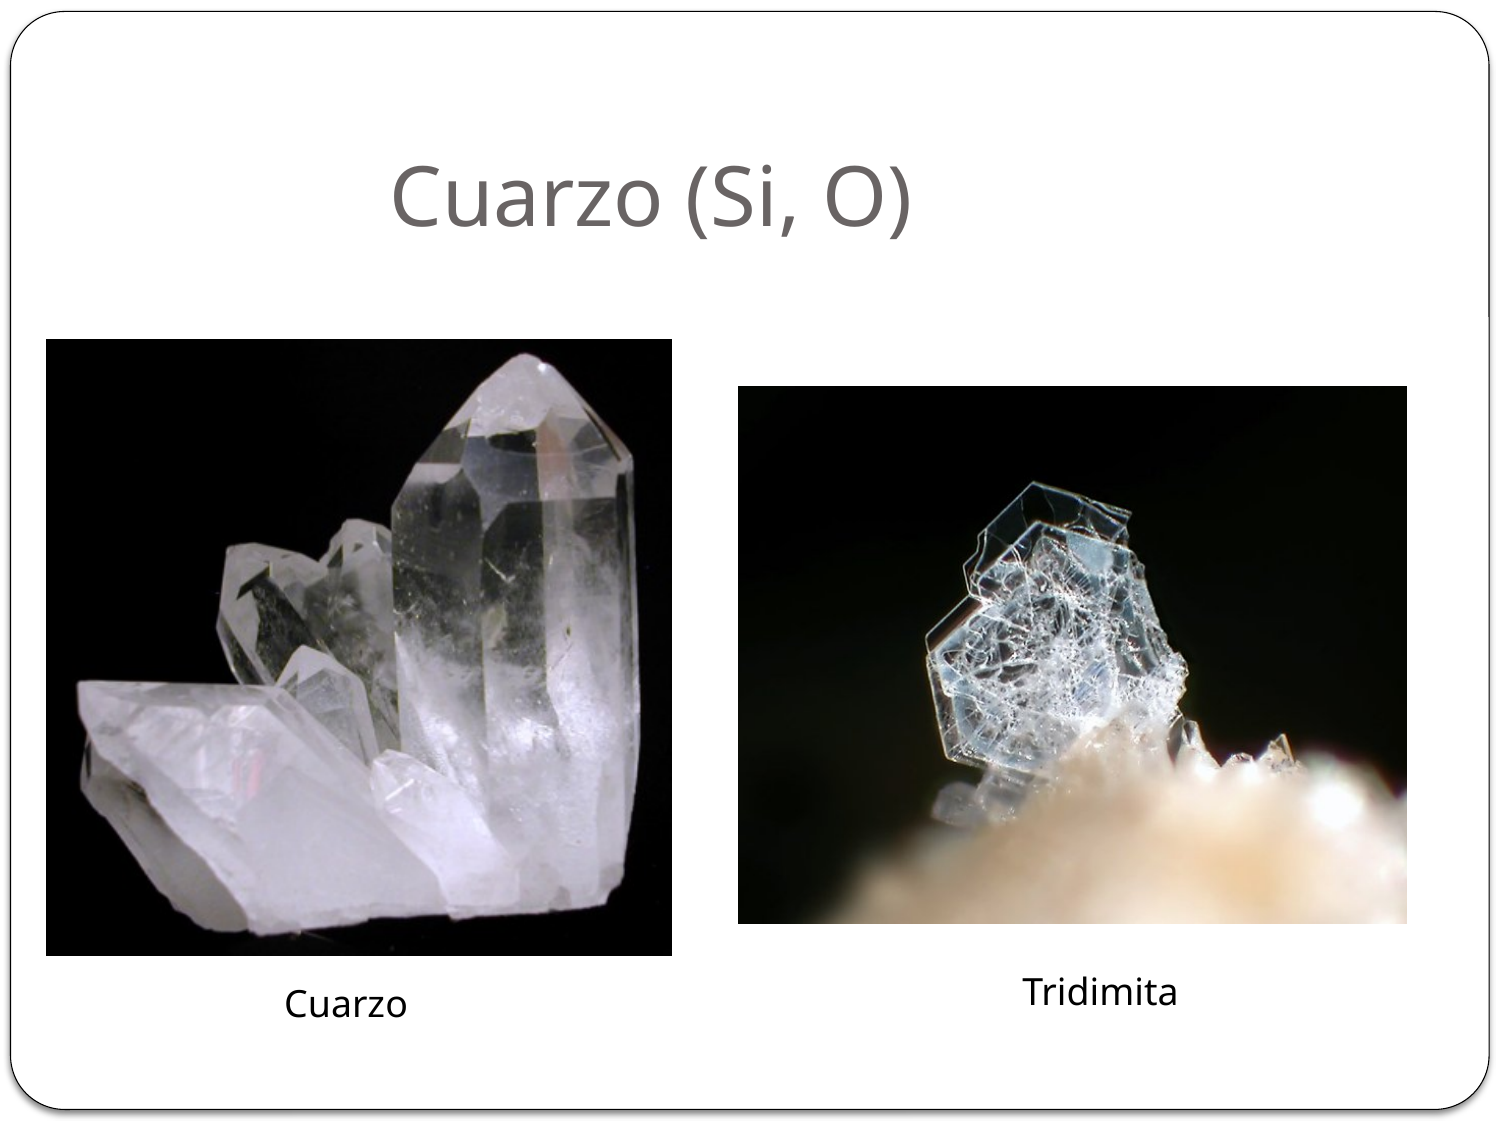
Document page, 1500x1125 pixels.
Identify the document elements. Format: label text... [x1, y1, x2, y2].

picture [46, 339, 673, 956]
title Cuarzo (Si, O) [375, 70, 1500, 258]
text_box Tridimita [1007, 960, 1231, 1021]
picture [738, 386, 1407, 924]
text_box Cuarzo [269, 972, 434, 1033]
